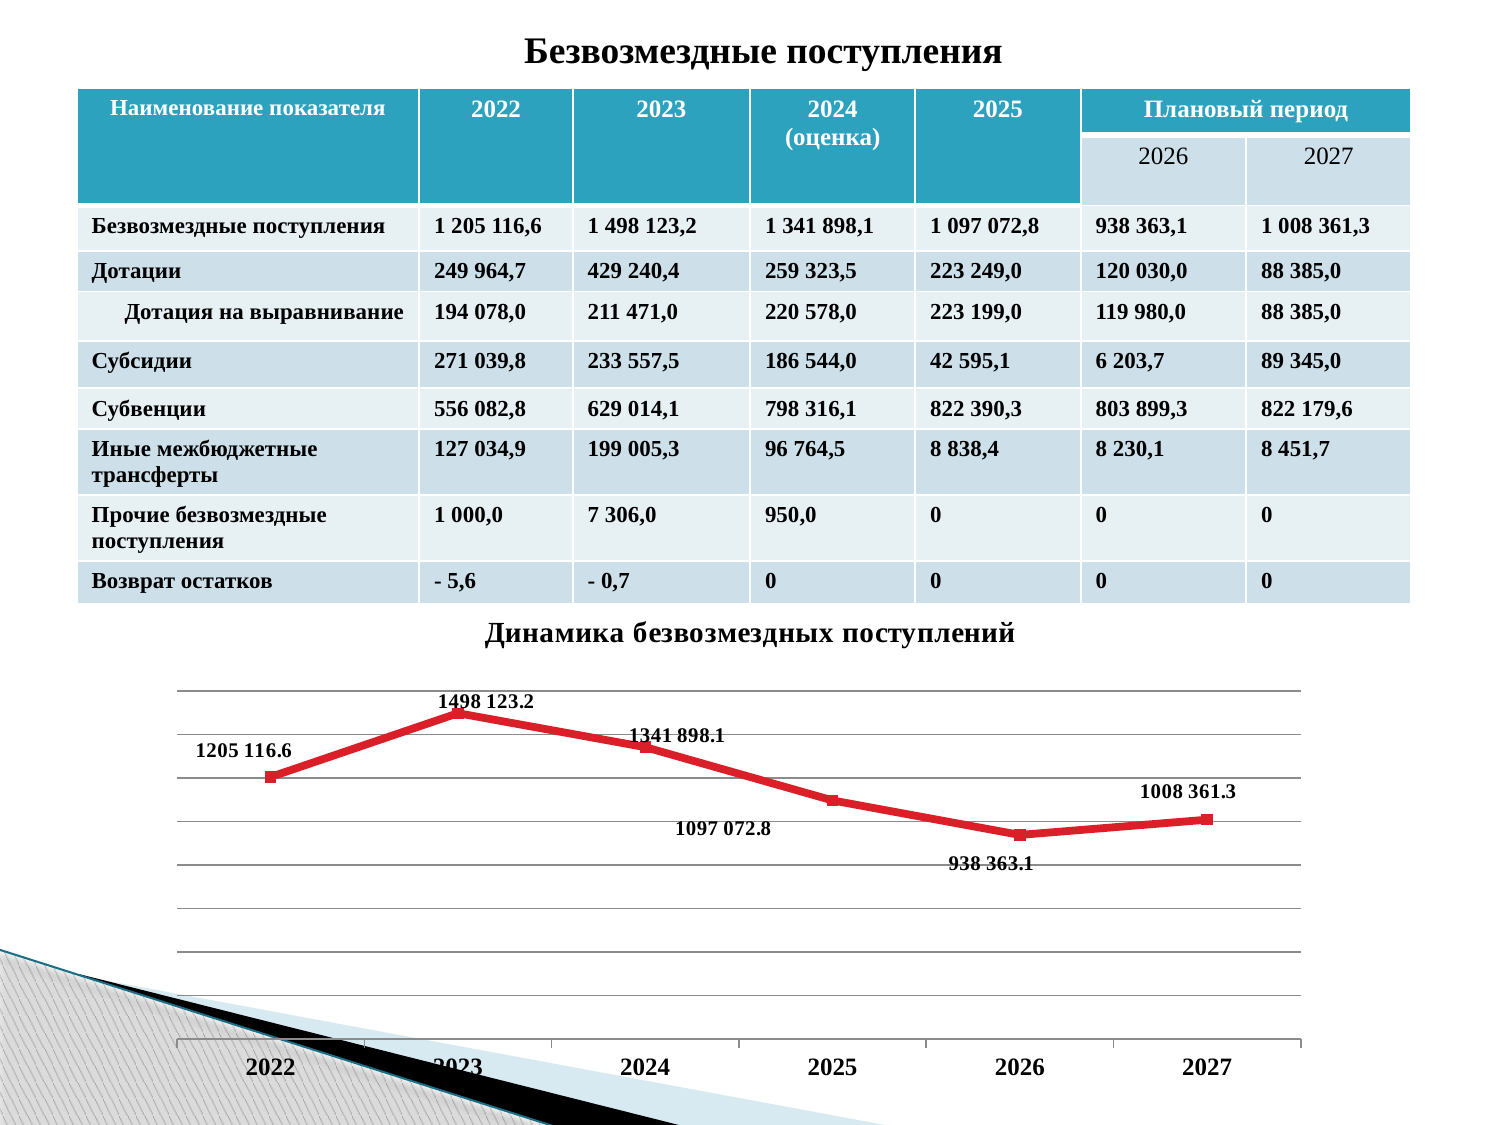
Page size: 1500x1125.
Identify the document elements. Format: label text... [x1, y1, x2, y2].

table_cell Иные межбюджетные трансферты [78, 430, 418, 494]
table_cell 8 838,4 [916, 430, 1080, 494]
table_cell 6 203,7 [1082, 342, 1245, 387]
table_cell Возврат остатков [78, 562, 418, 597]
table_cell 96 764,5 [751, 430, 914, 494]
table_header 2025 [916, 89, 1080, 203]
title Безвозмездные поступления [88, 19, 1439, 79]
table_cell 0 [751, 562, 914, 597]
table_cell 0 [916, 562, 1080, 597]
table_cell 220 578,0 [751, 292, 914, 340]
table_cell 186 544,0 [751, 342, 914, 387]
table_cell 249 964,7 [420, 252, 572, 291]
table_cell 1 000,0 [420, 496, 572, 560]
table_header Наименование показателя [78, 89, 418, 203]
table_cell 429 240,4 [574, 252, 749, 291]
table_cell Субвенции [78, 389, 418, 428]
table_cell 233 557,5 [574, 342, 749, 387]
table_cell 89 345,0 [1247, 342, 1410, 387]
table_cell 2027 [1247, 138, 1410, 205]
chart [64, 597, 1412, 1125]
table_cell 0 [1247, 496, 1410, 560]
table_cell 194 078,0 [420, 292, 572, 340]
table_cell 88 385,0 [1247, 252, 1410, 291]
table_cell 42 595,1 [916, 342, 1080, 387]
table_cell 211 471,0 [574, 292, 749, 340]
table_cell 1 341 898,1 [751, 208, 914, 250]
table_cell - 0,7 [574, 562, 749, 597]
table_cell 1 097 072,8 [916, 208, 1080, 250]
table_cell 822 179,6 [1247, 389, 1410, 428]
table_cell 822 390,3 [916, 389, 1080, 428]
table_cell 950,0 [751, 496, 914, 560]
table_cell 8 451,7 [1247, 430, 1410, 494]
table_cell 88 385,0 [1247, 292, 1410, 340]
table_cell 0 [1082, 496, 1245, 560]
table_cell 0 [916, 496, 1080, 560]
table_cell 1 008 361,3 [1247, 206, 1410, 250]
table_cell Безвозмездные поступления [78, 208, 418, 250]
table_cell 938 363,1 [1082, 206, 1245, 250]
table_cell Дотации [78, 252, 418, 291]
table_cell Субсидии [78, 342, 418, 387]
table_cell 8 230,1 [1082, 430, 1245, 494]
table_cell 798 316,1 [751, 389, 914, 428]
table_cell 259 323,5 [751, 252, 914, 291]
table_cell 223 199,0 [916, 292, 1080, 340]
table_cell 629 014,1 [574, 389, 749, 428]
table_cell 556 082,8 [420, 389, 572, 428]
table_header 2023 [574, 89, 749, 203]
table_cell 1 205 116,6 [420, 208, 572, 250]
table_header 2024 (оценка) [751, 89, 914, 203]
table_cell 0 [1082, 562, 1245, 597]
table_cell 120 030,0 [1082, 252, 1245, 291]
table_header Плановый период [1082, 89, 1410, 132]
table_cell 7 306,0 [574, 496, 749, 560]
table_cell Дотация на выравнивание [78, 292, 418, 340]
table_cell - 5,6 [420, 562, 572, 597]
table_cell 2026 [1082, 138, 1245, 205]
table_cell 199 005,3 [574, 430, 749, 494]
table_cell 0 [1247, 562, 1410, 597]
table_cell 1 498 123,2 [574, 208, 749, 250]
table_cell 271 039,8 [420, 342, 572, 387]
table_cell 127 034,9 [420, 430, 572, 494]
table_cell Прочие безвозмездные поступления [78, 496, 418, 560]
table_cell 223 249,0 [916, 252, 1080, 291]
table_header 2022 [420, 89, 572, 203]
table_cell 119 980,0 [1082, 292, 1245, 340]
table_cell 803 899,3 [1082, 389, 1245, 428]
